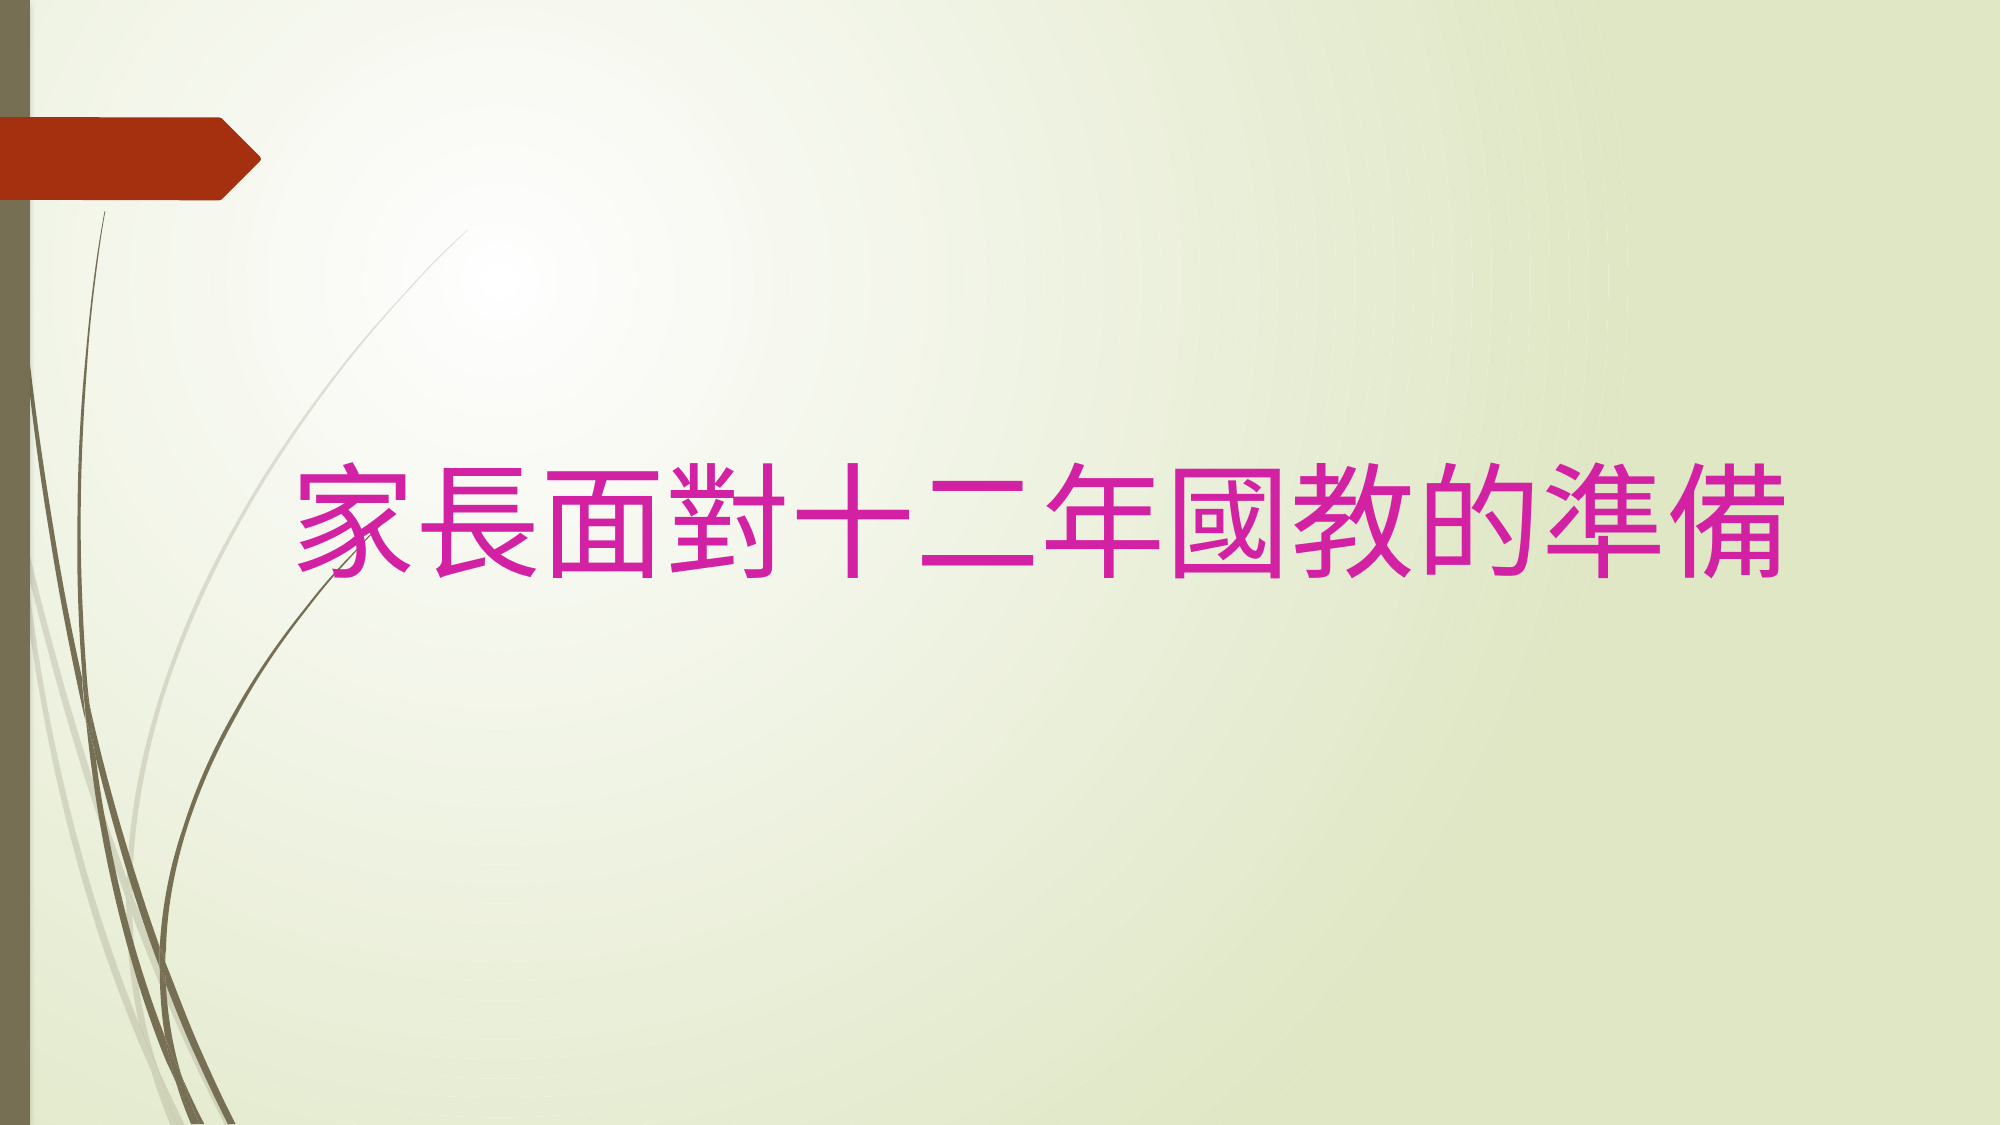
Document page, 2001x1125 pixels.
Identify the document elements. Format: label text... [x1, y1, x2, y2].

text_box 家長面對十二年國教的準備 [276, 436, 1806, 601]
